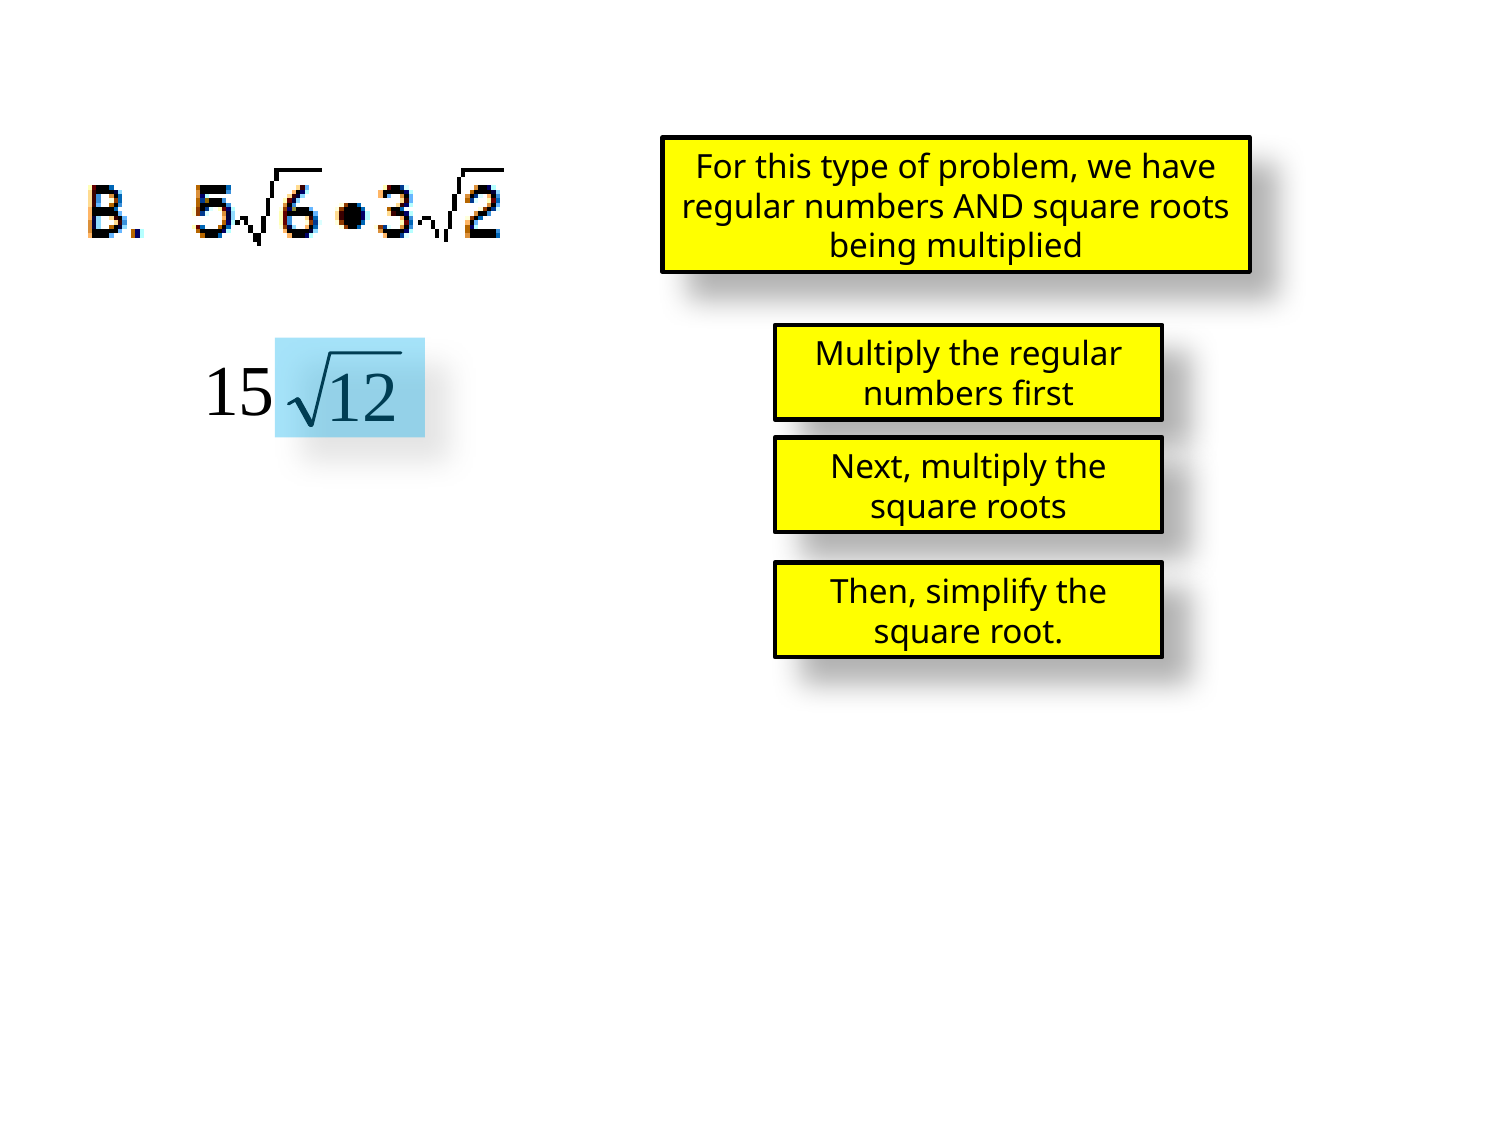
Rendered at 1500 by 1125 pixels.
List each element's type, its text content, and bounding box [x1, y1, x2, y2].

text_box Then, simplify the square root. [774, 562, 1163, 657]
text_box Next, multiply the square roots [774, 437, 1163, 532]
text_box Multiply the regular numbers first [774, 324, 1163, 420]
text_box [199, 349, 269, 434]
text_box For this type of problem, we have regular numbers AND square roots being multiplied [662, 137, 1250, 272]
picture [62, 112, 584, 326]
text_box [274, 337, 419, 440]
text_box [419, 335, 427, 440]
